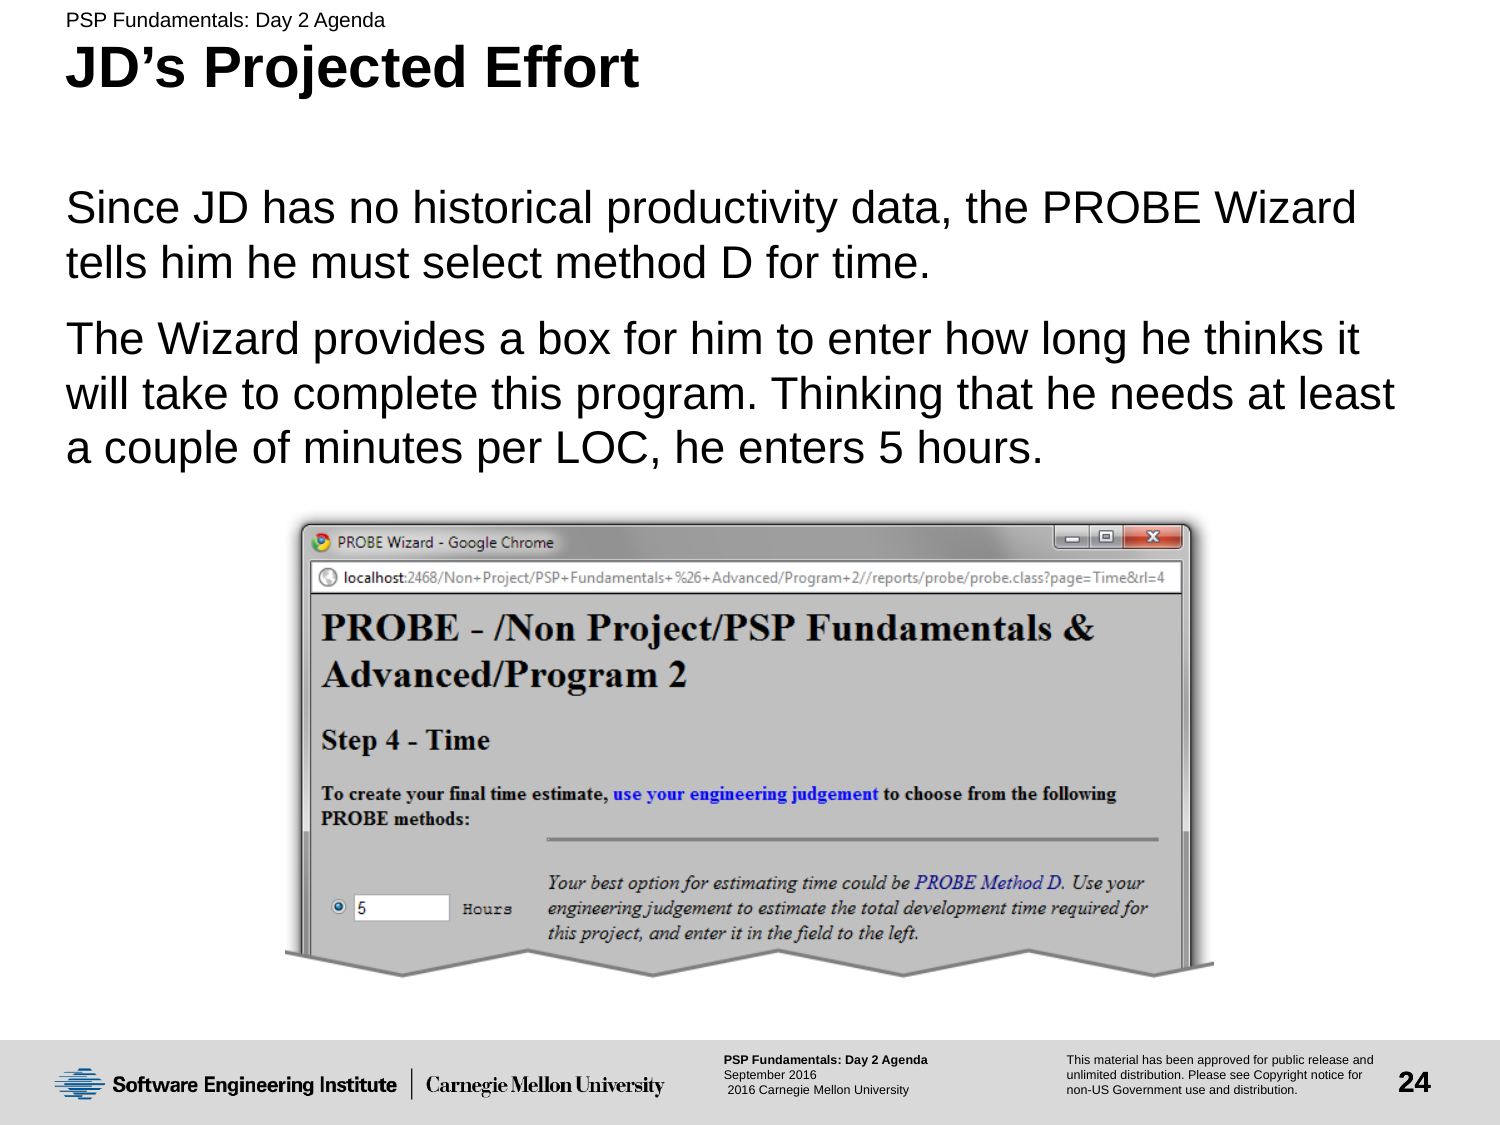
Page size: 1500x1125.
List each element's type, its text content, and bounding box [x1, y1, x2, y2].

picture [46, 1061, 673, 1104]
list Since JD has no historical productivity data, the PROBE Wizard tells him he must select method D for time. The Wizard provides a box for him to enter how long he thinks it will take to complete this program. Thinking that he needs at least a couple of minutes per LOC, he enters 5 hours. [65, 177, 1431, 1000]
picture [285, 509, 1214, 987]
title JD’s Projected Effort [65, 37, 1430, 148]
